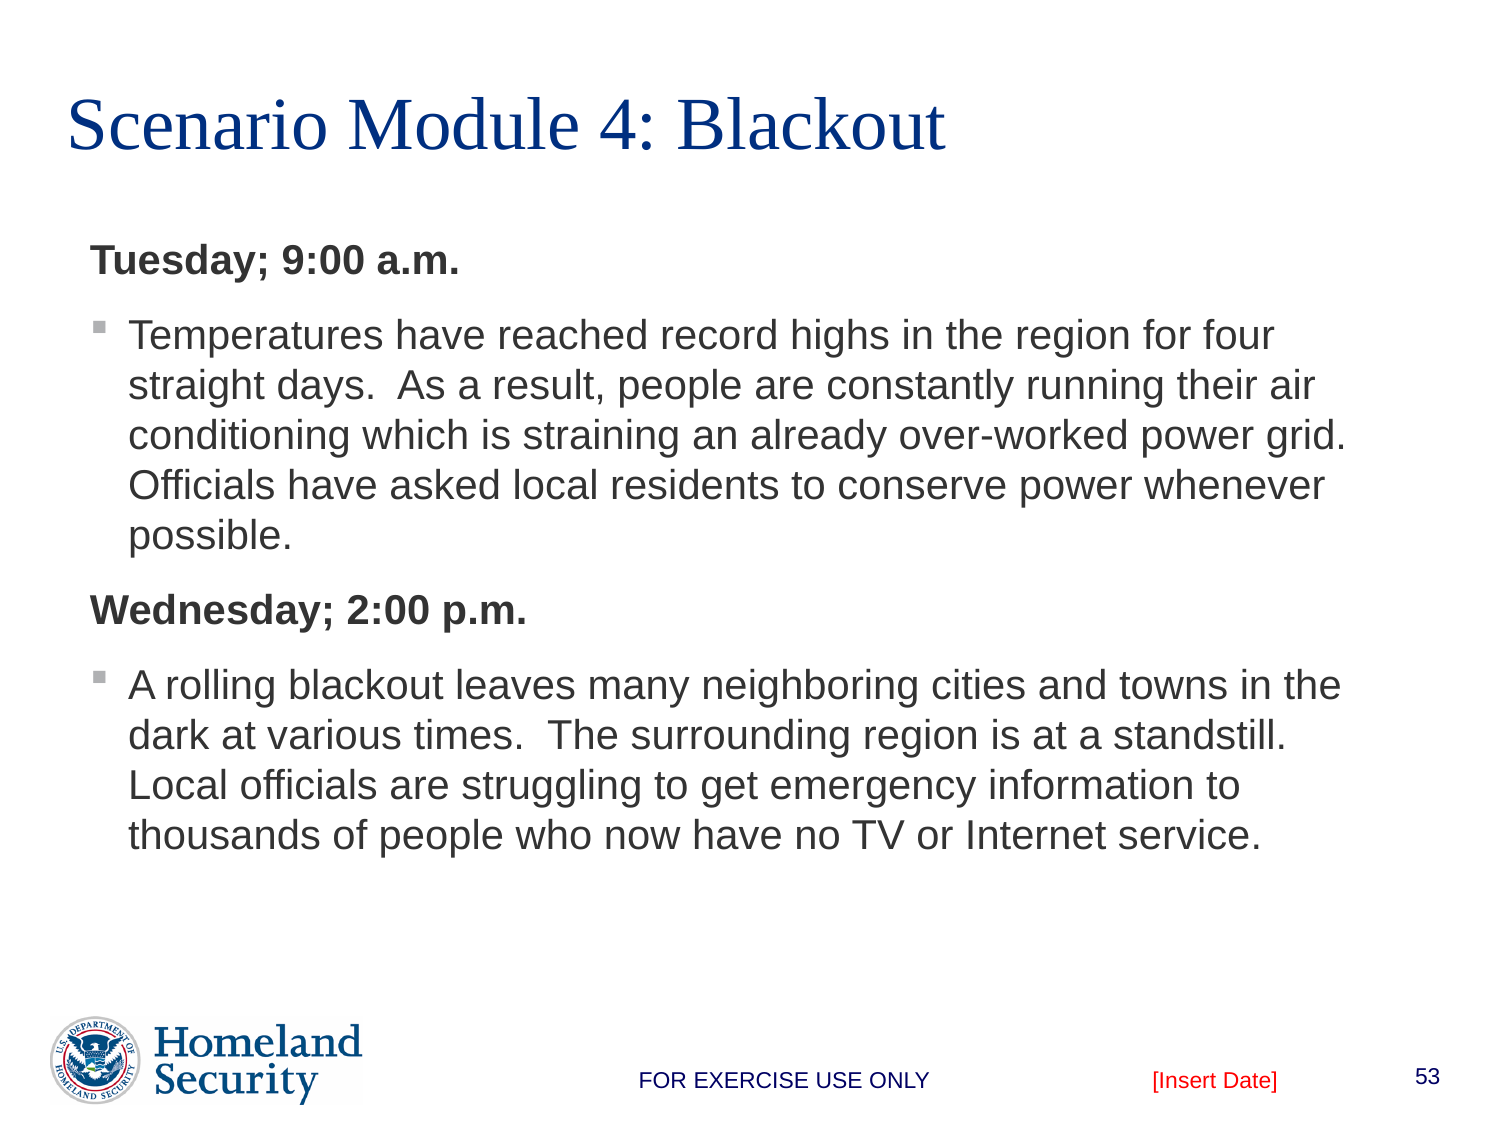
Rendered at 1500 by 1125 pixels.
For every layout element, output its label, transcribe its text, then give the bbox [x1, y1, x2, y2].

list Tuesday; 9:00 a.m. Temperatures have reached record highs in the region for four straight days. As a result, people are constantly running their air conditioning which is straining an already over-worked power grid. Officials have asked local residents to conserve power whenever possible. Wednesday; 2:00 p.m. A rolling blackout leaves many neighboring cities and towns in the dark at various times. The surrounding region is at a standstill. Local officials are struggling to get emergency information to thousands of people who now have no TV or Internet service. [75, 224, 1413, 968]
title Scenario Module 4: Blackout [51, 0, 1278, 173]
picture [50, 1016, 363, 1105]
slide_number 53 [1399, 1053, 1476, 1097]
